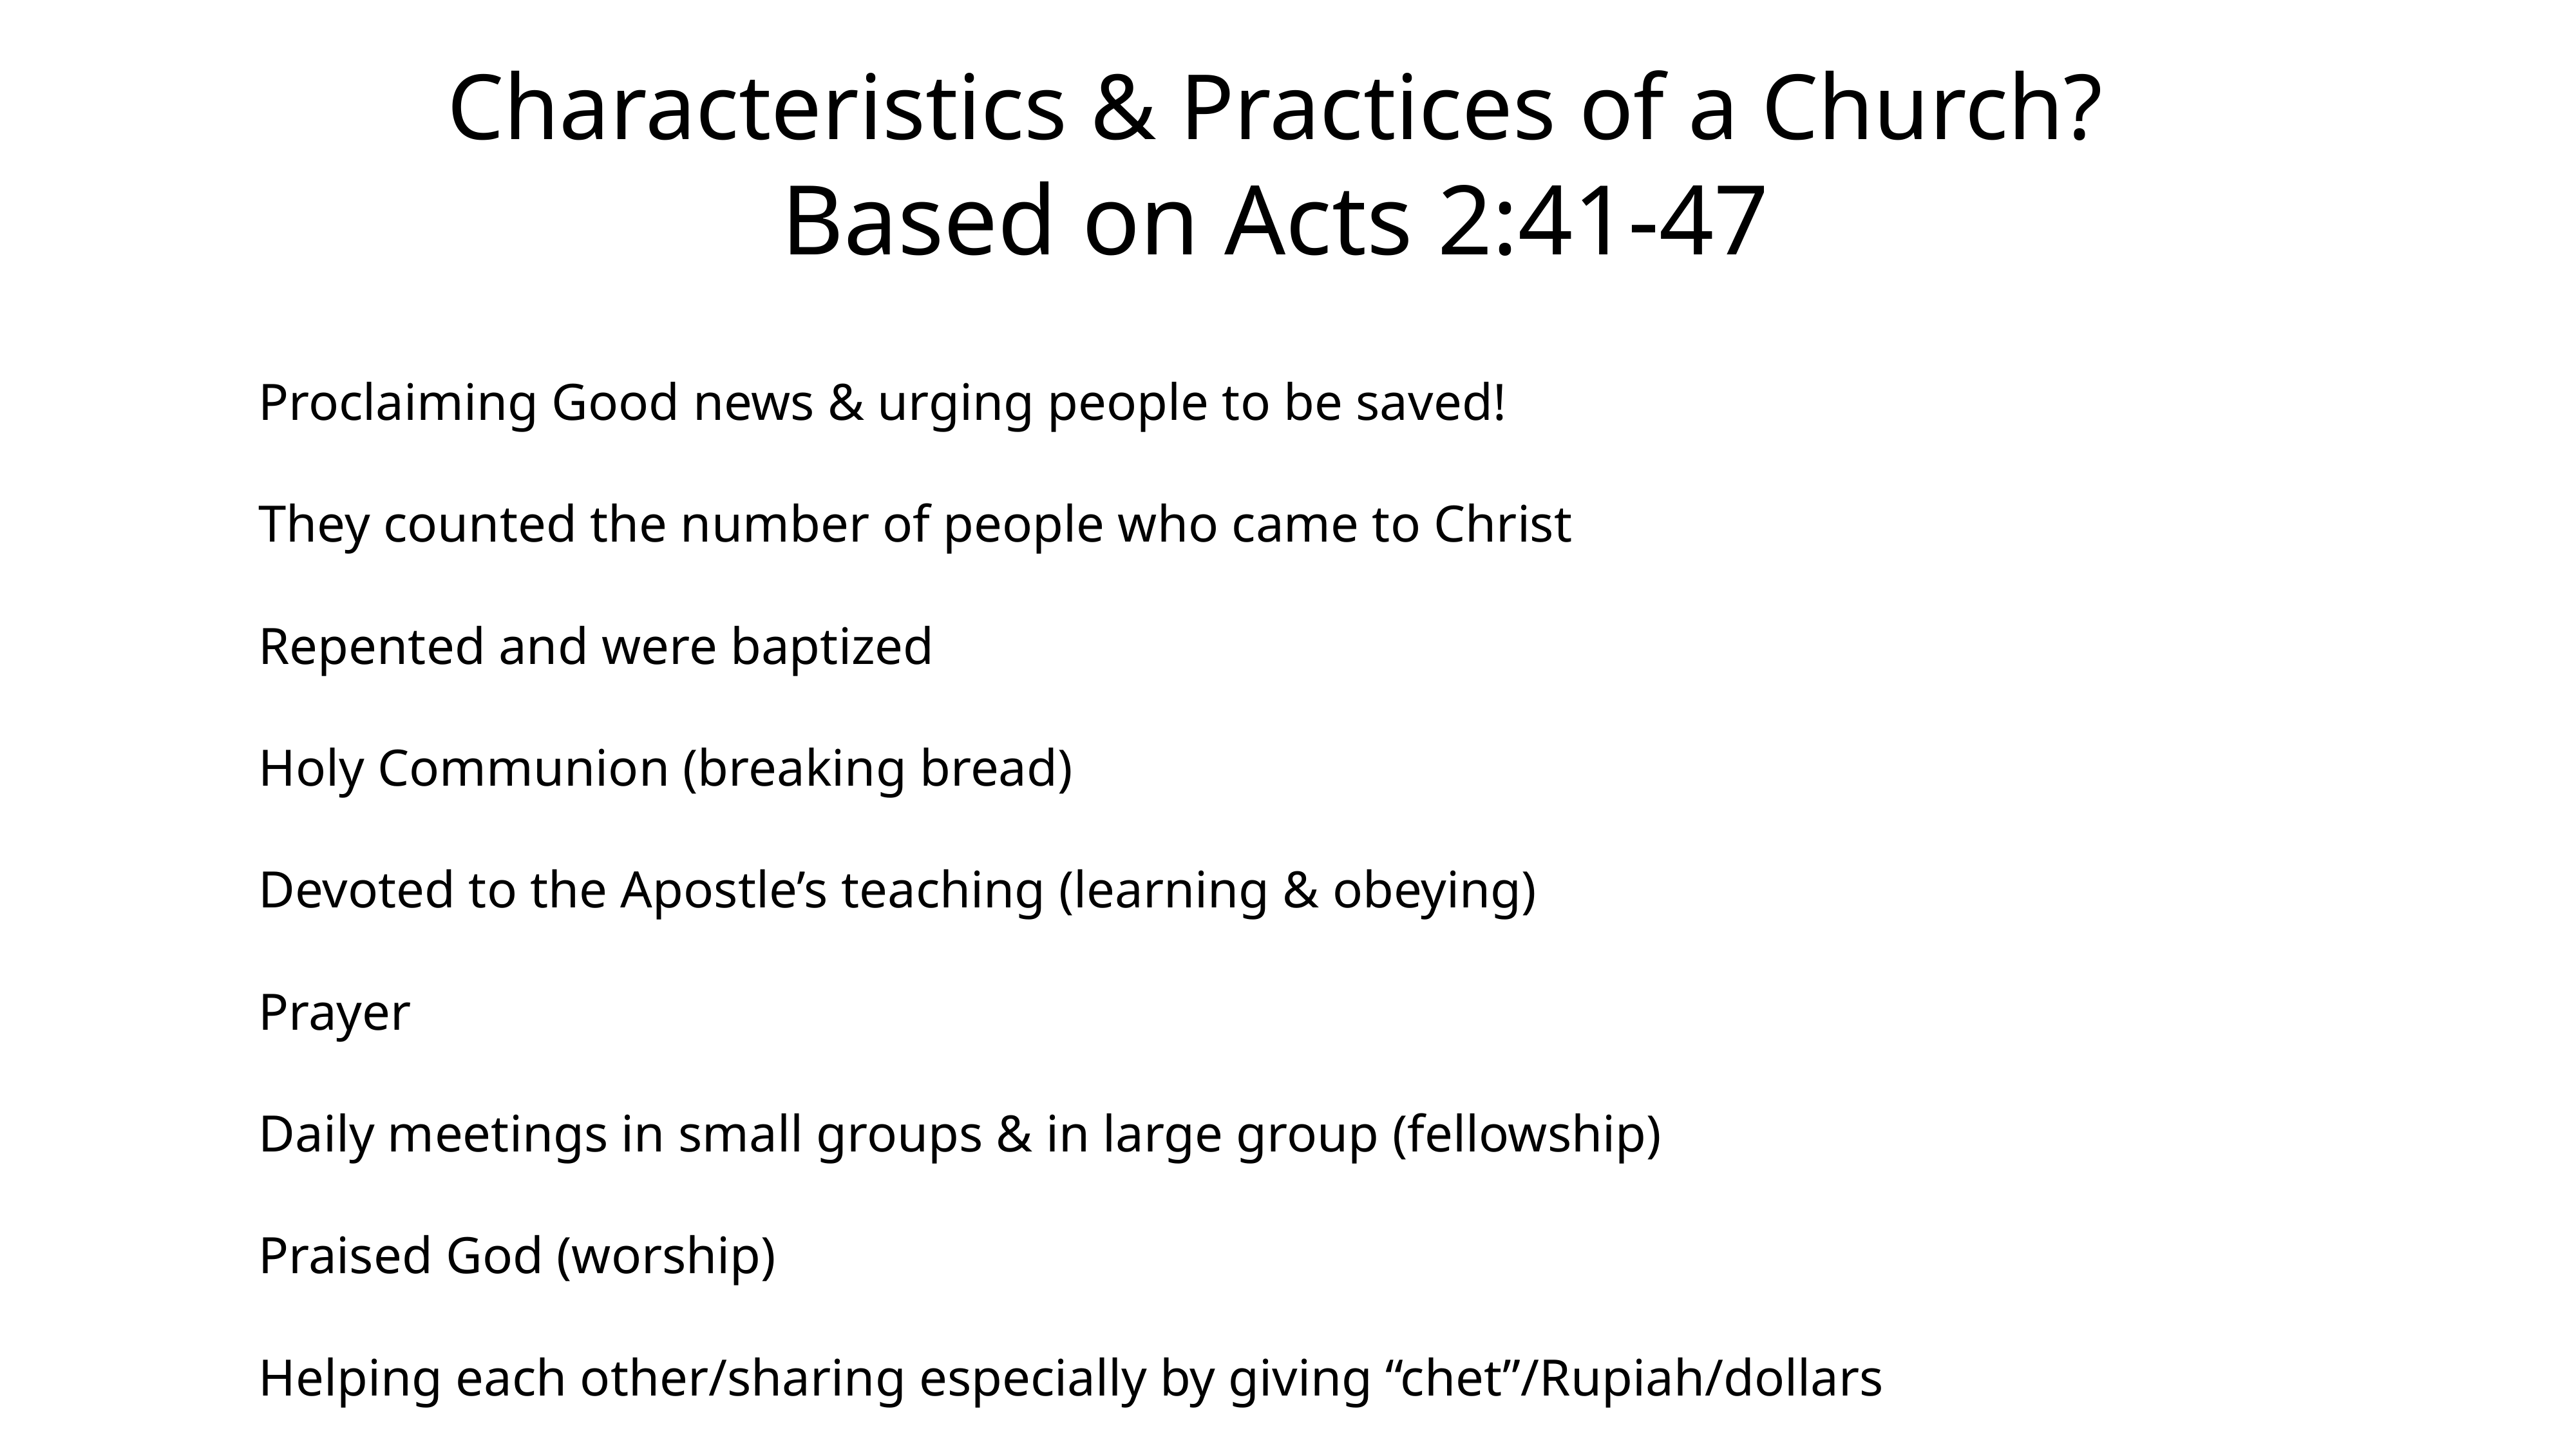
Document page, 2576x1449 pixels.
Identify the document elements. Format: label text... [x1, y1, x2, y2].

title Characteristics & Practices of a Church? Based on Acts 2:41-47 [178, 37, 2398, 279]
list Proclaiming Good news & urging people to be saved! They counted the number of people who came to Christ Repented and were baptized Holy Communion (breaking bread) Devoted to the Apostle’s teaching (learning & obeying) Prayer Daily meetings in small groups & in large group (fellowship) Praised God (worship) Helping each other/sharing especially by giving “chet”/Rupiah/dollars [178, 364, 2398, 1412]
